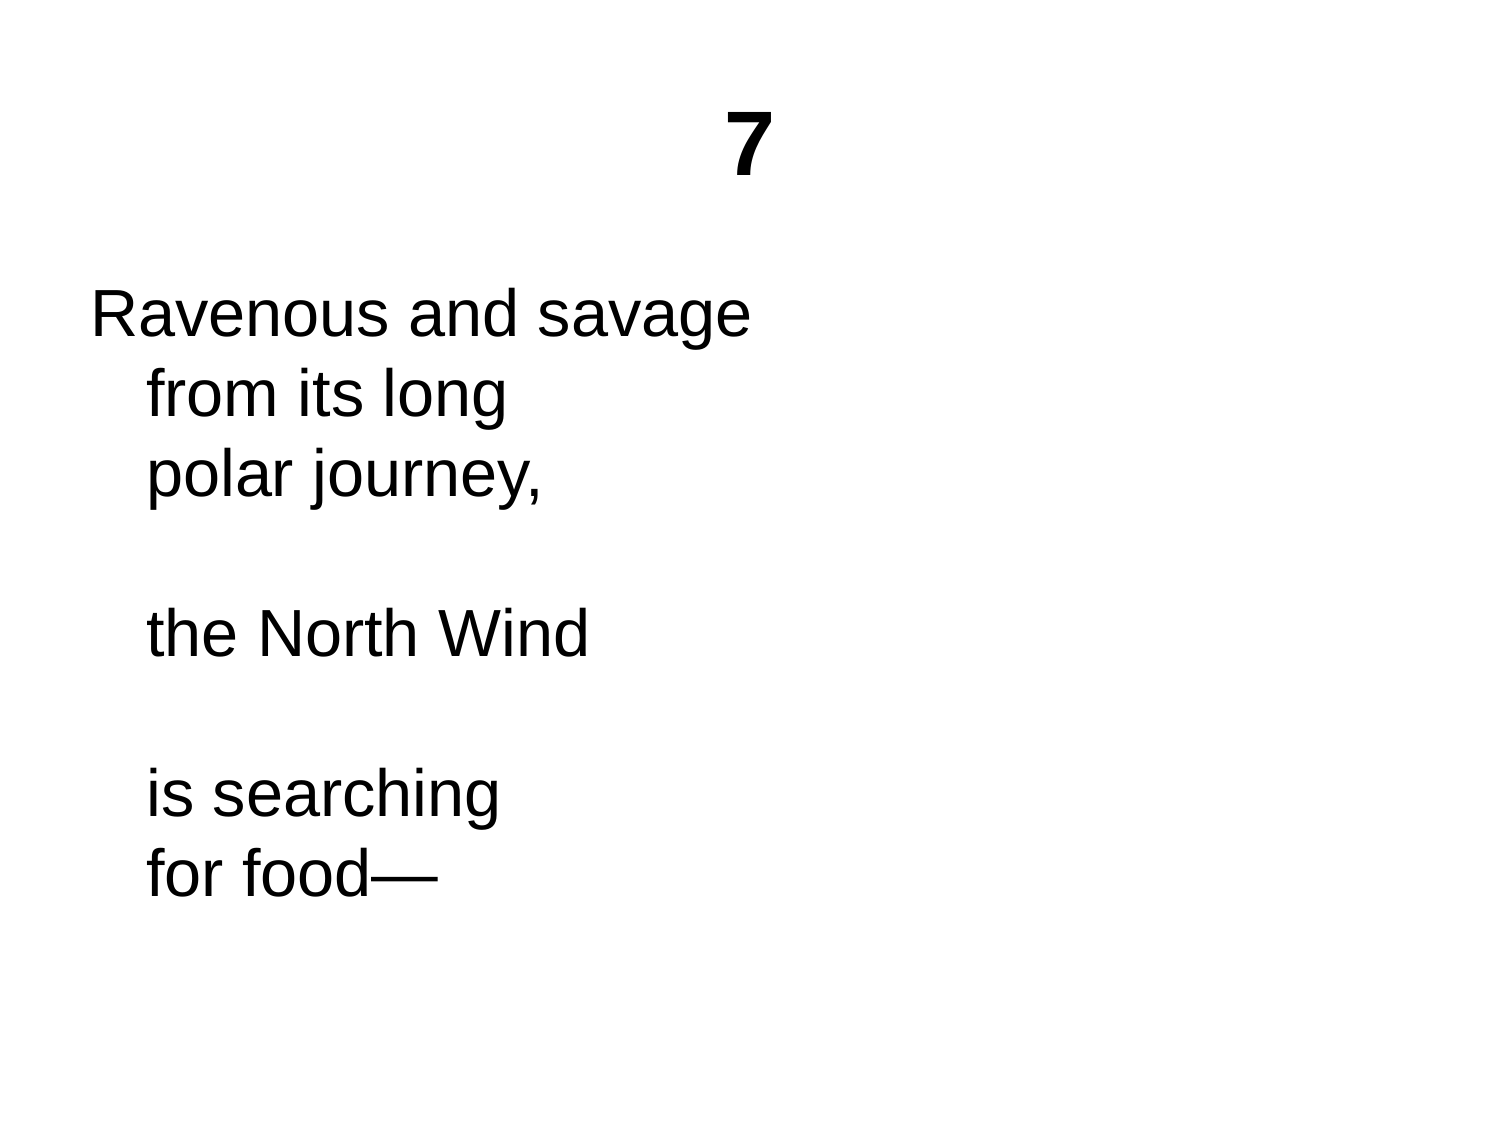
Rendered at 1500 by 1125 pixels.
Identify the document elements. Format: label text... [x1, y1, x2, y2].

title 7 [74, 44, 1426, 233]
list Ravenous and savage from its long polar journey, the North Wind is searching for food— [74, 262, 1426, 1006]
